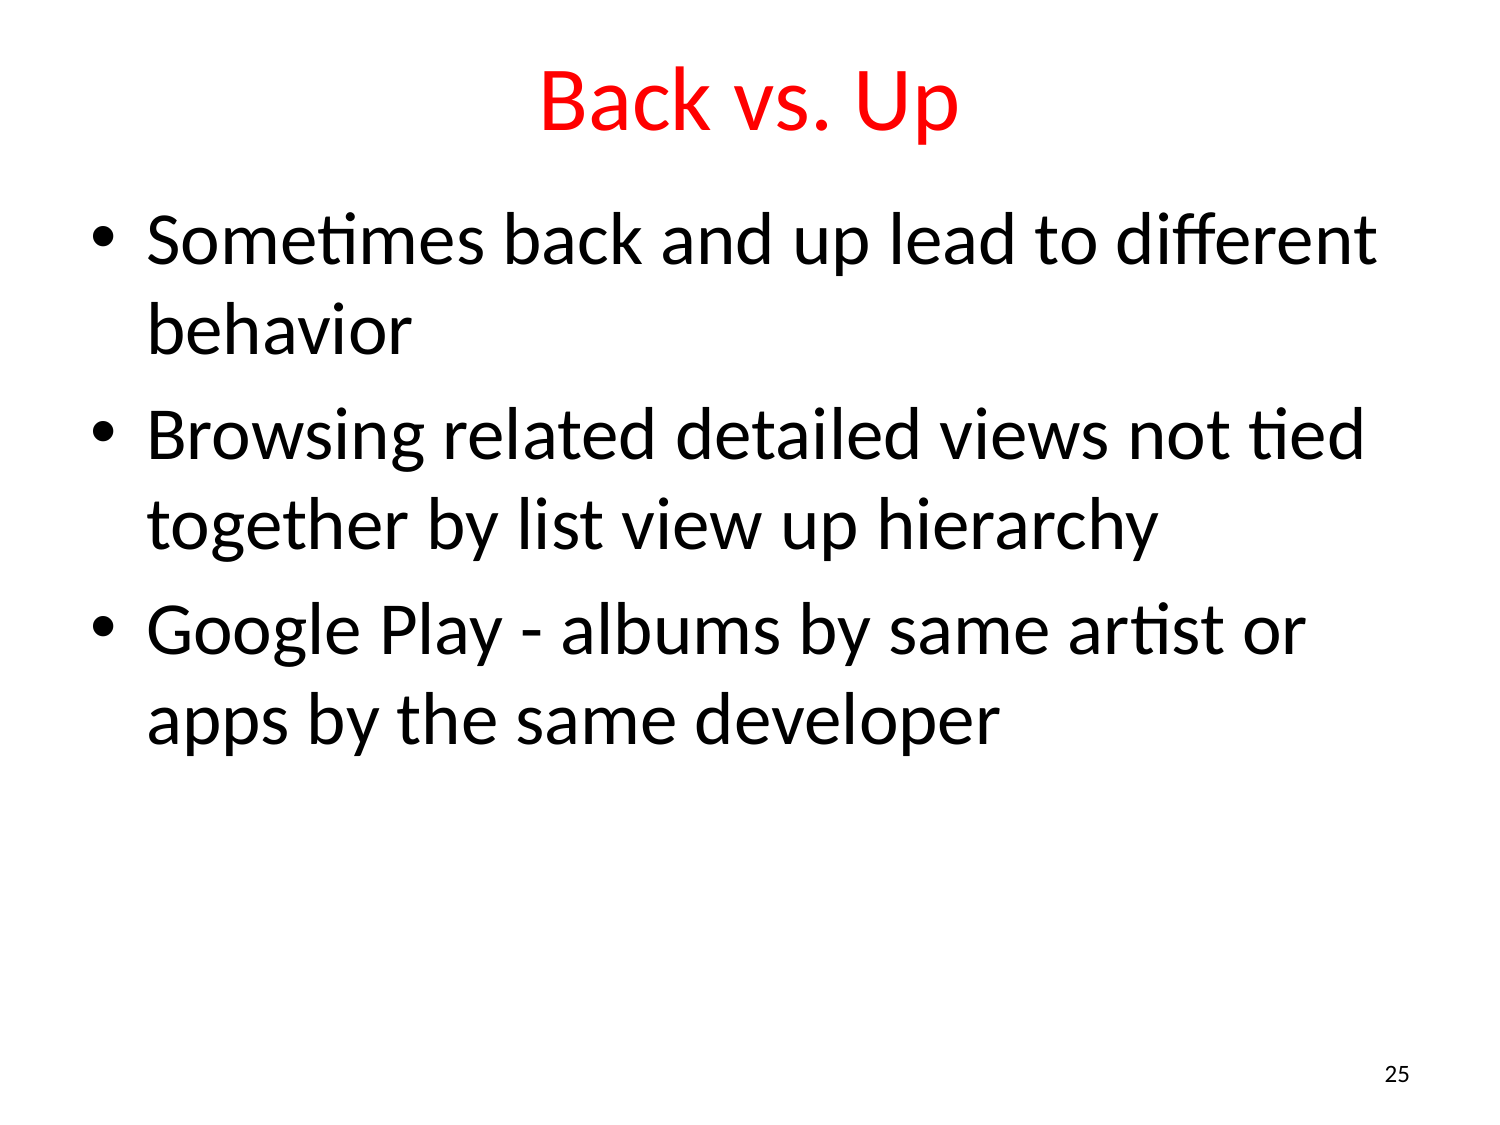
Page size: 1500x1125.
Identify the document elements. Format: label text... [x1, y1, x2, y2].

title Back vs. Up [75, 0, 1425, 182]
slide_number 25 [1074, 1042, 1425, 1103]
list Sometimes back and up lead to different behavior Browsing related detailed views not tied together by list view up hierarchy Google Play - albums by same artist or apps by the same developer [75, 182, 1425, 1038]
